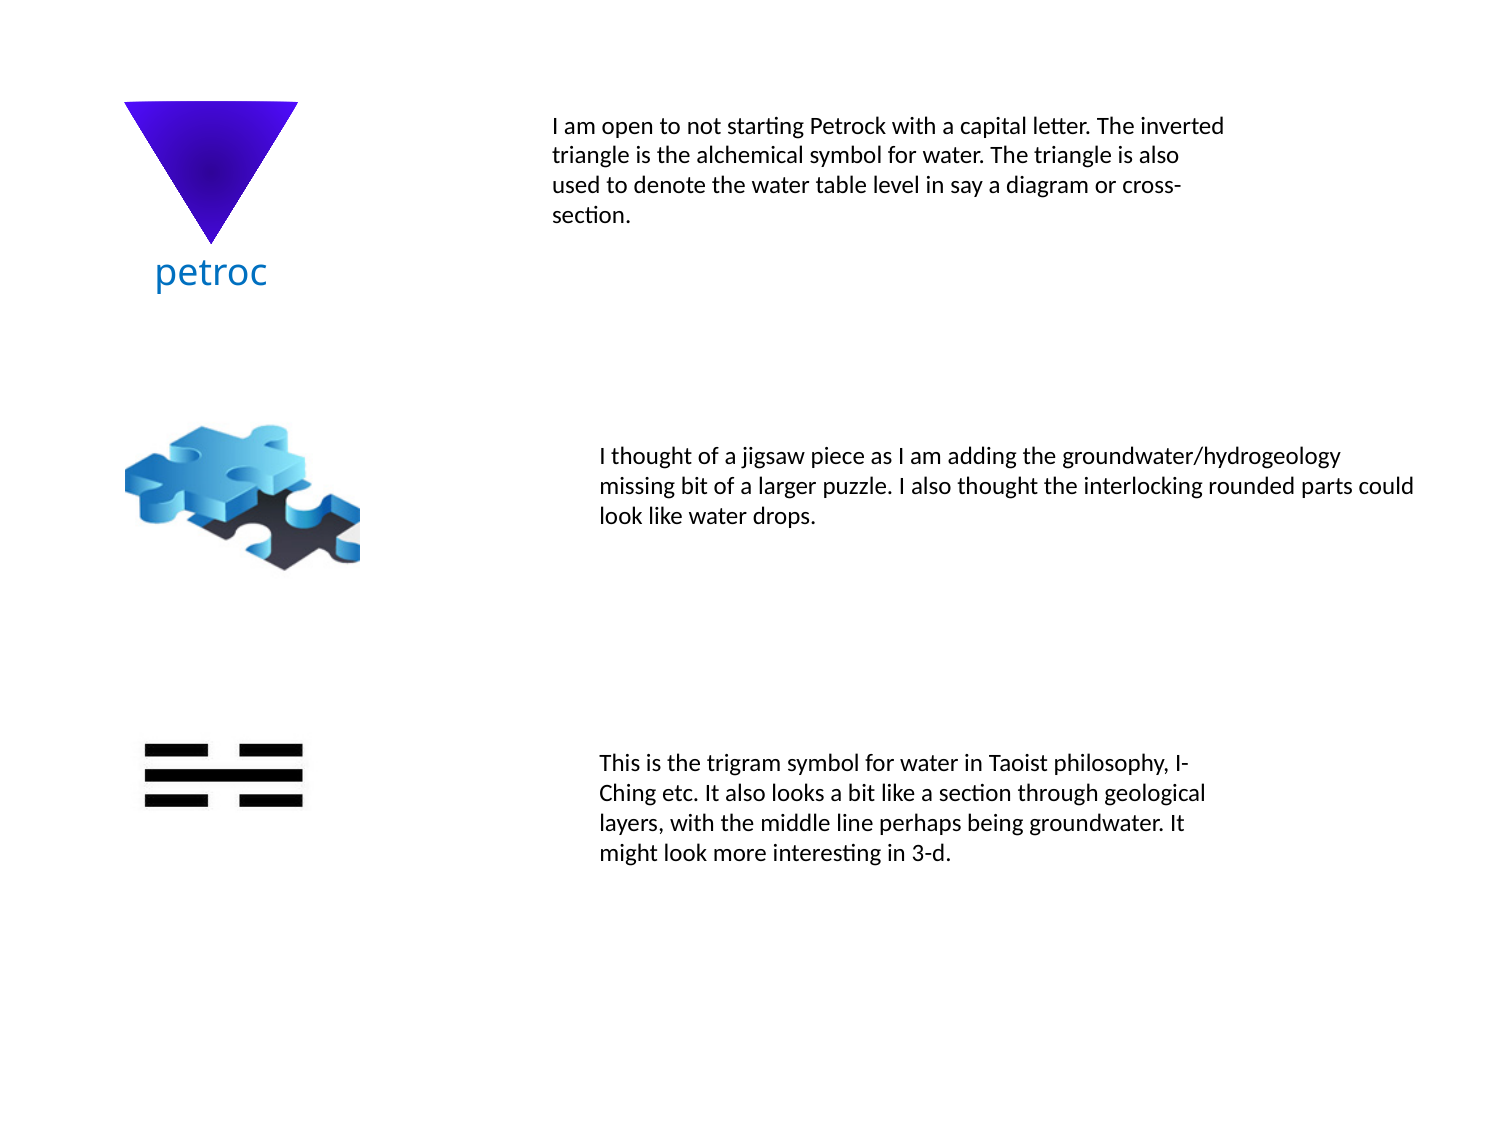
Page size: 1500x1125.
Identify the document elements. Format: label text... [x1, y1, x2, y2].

picture [125, 349, 360, 585]
text_box [122, 99, 301, 240]
text_box This is the trigram symbol for water in Taoist philosophy, I-Ching etc. It also looks a bit like a section through geological layers, with the middle line perhaps being groundwater. It might look more interesting in 3-d. [584, 739, 1258, 875]
picture [129, 681, 319, 870]
text_box I am open to not starting Petrock with a capital letter. The inverted triangle is the alchemical symbol for water. The triangle is also used to denote the water table level in say a diagram or cross-section. [537, 101, 1247, 237]
text_box petroc [139, 240, 283, 301]
text_box I thought of a jigsaw piece as I am adding the groundwater/hydrogeology missing bit of a larger puzzle. I also thought the interlocking rounded parts could look like water drops. [584, 432, 1436, 538]
